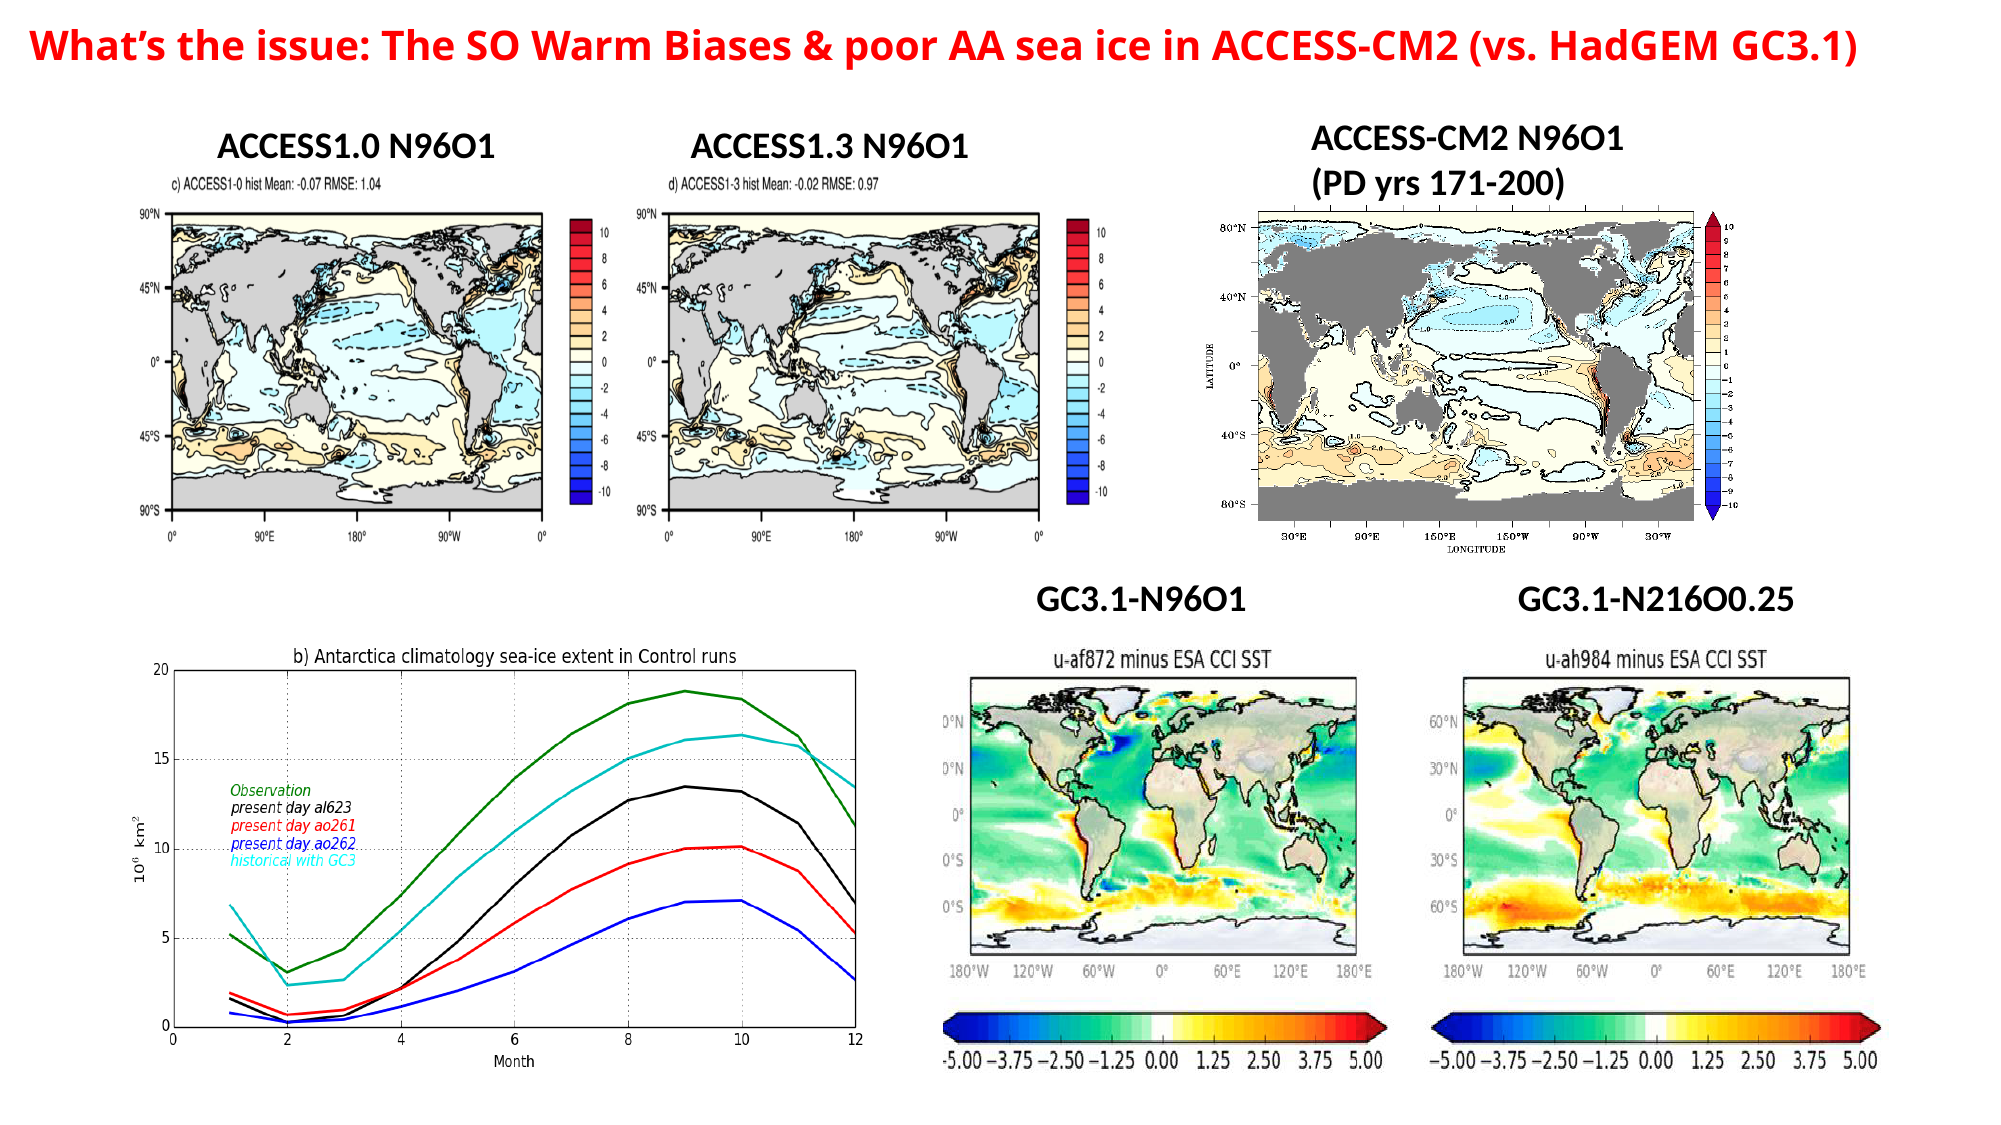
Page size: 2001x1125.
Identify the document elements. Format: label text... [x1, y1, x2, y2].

picture [913, 627, 1899, 1096]
picture [1192, 196, 1744, 563]
title What’s the issue: The SO Warm Biases & poor AA sea ice in ACCESS-CM2 (vs. HadGEM GC3.1) [14, 0, 2000, 95]
text_box ACCESS1.0 N96O1 ACCESS1.3 N96O1 [202, 113, 986, 154]
picture [137, 154, 1127, 563]
text_box ACCESS-CM2 N96O1 (PD yrs 171-200) [1296, 105, 1640, 196]
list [63, 623, 943, 1087]
text_box GC3.1-N96O1 GC3.1-N216O0.25 [1021, 566, 1820, 627]
